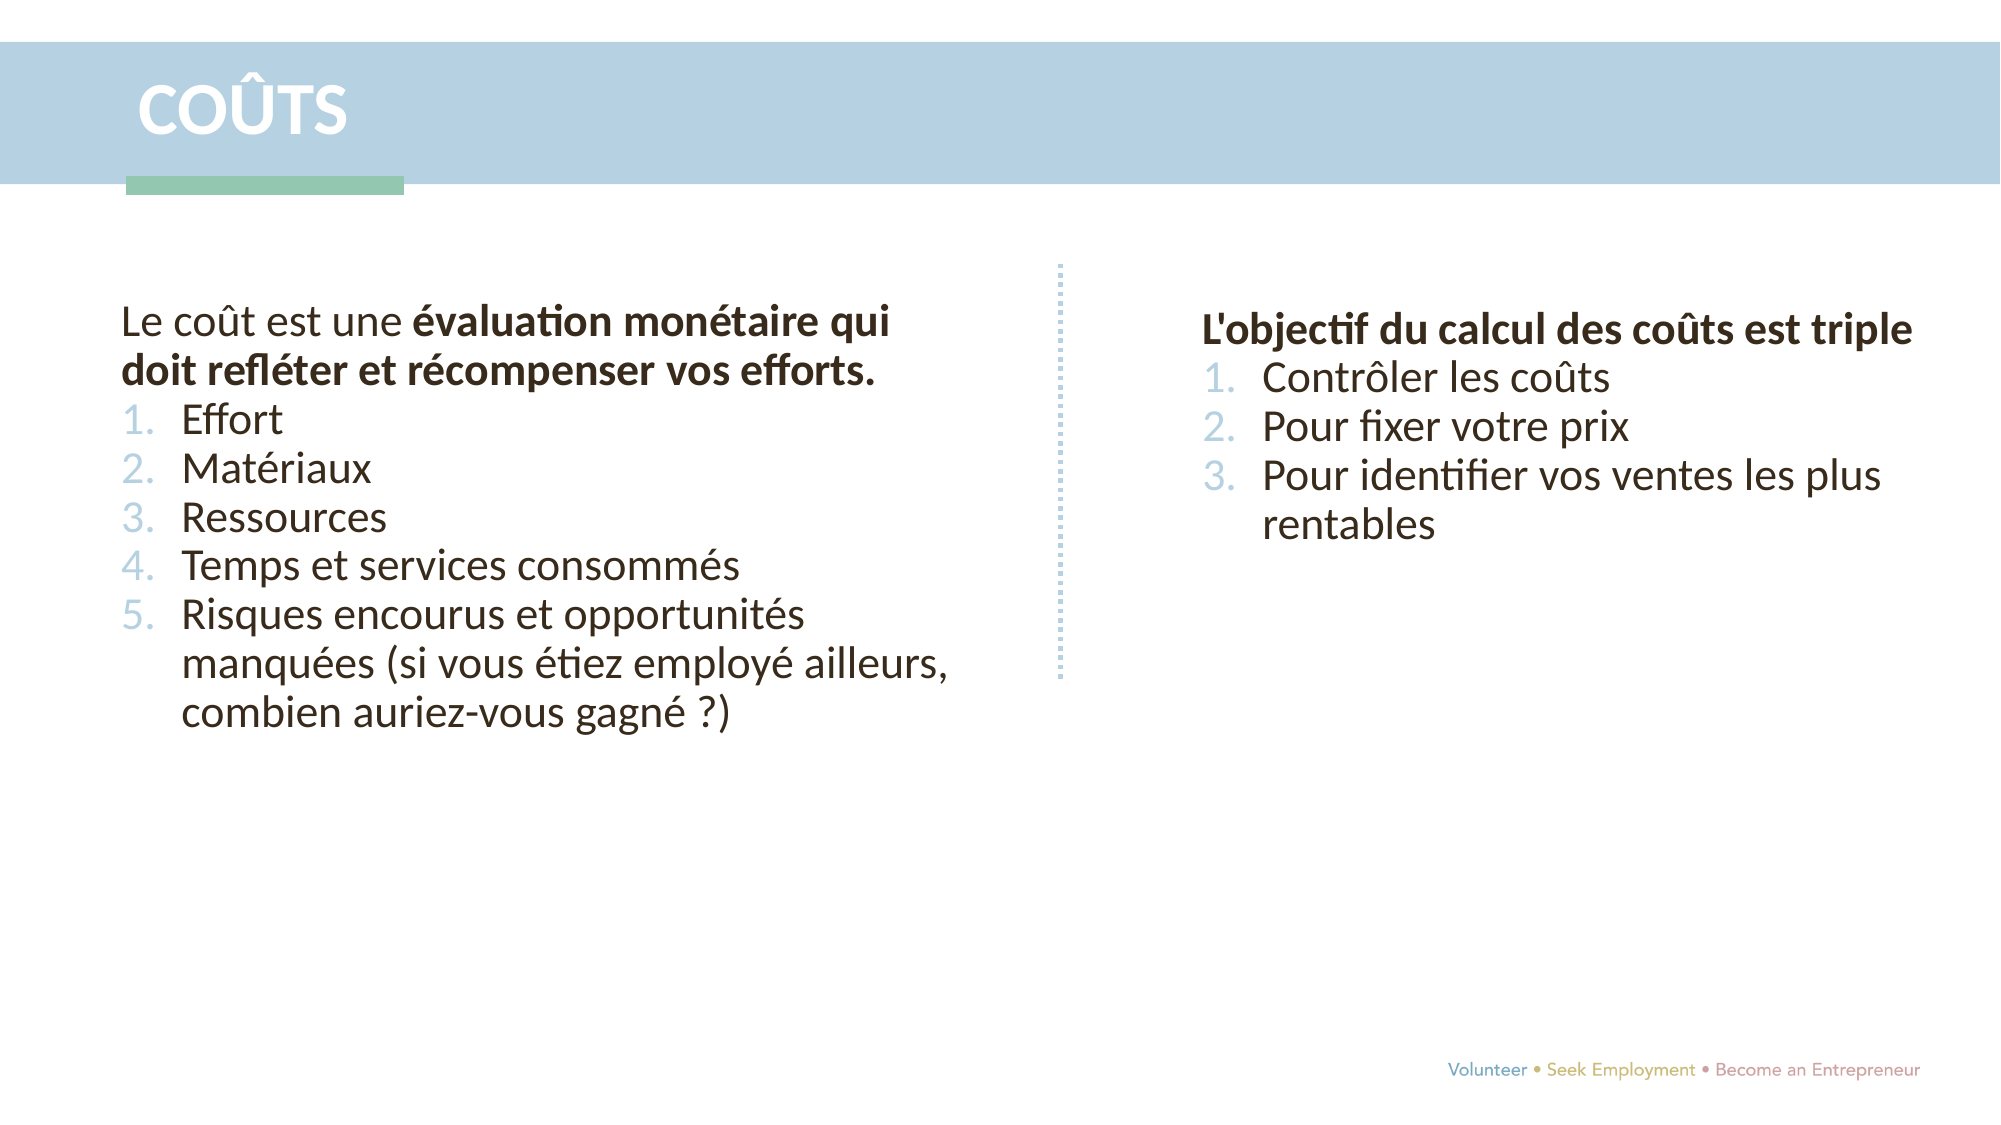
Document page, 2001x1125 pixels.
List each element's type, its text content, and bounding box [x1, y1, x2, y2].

picture [1418, 1046, 1971, 1103]
text_box L'objectif du calcul des coûts est triple Contrôler les coûts Pour fixer votre prix Pour identifier vos ventes les plus rentables [1187, 297, 2000, 842]
list COÛTS [123, 51, 1913, 170]
text_box Le coût est une évaluation monétaire qui doit refléter et récompenser vos efforts. Effort Matériaux Ressources Temps et services consommés Risques encourus et opportunités manquées (si vous étiez employé ailleurs, combien auriez-vous gagné ?) [106, 289, 992, 835]
